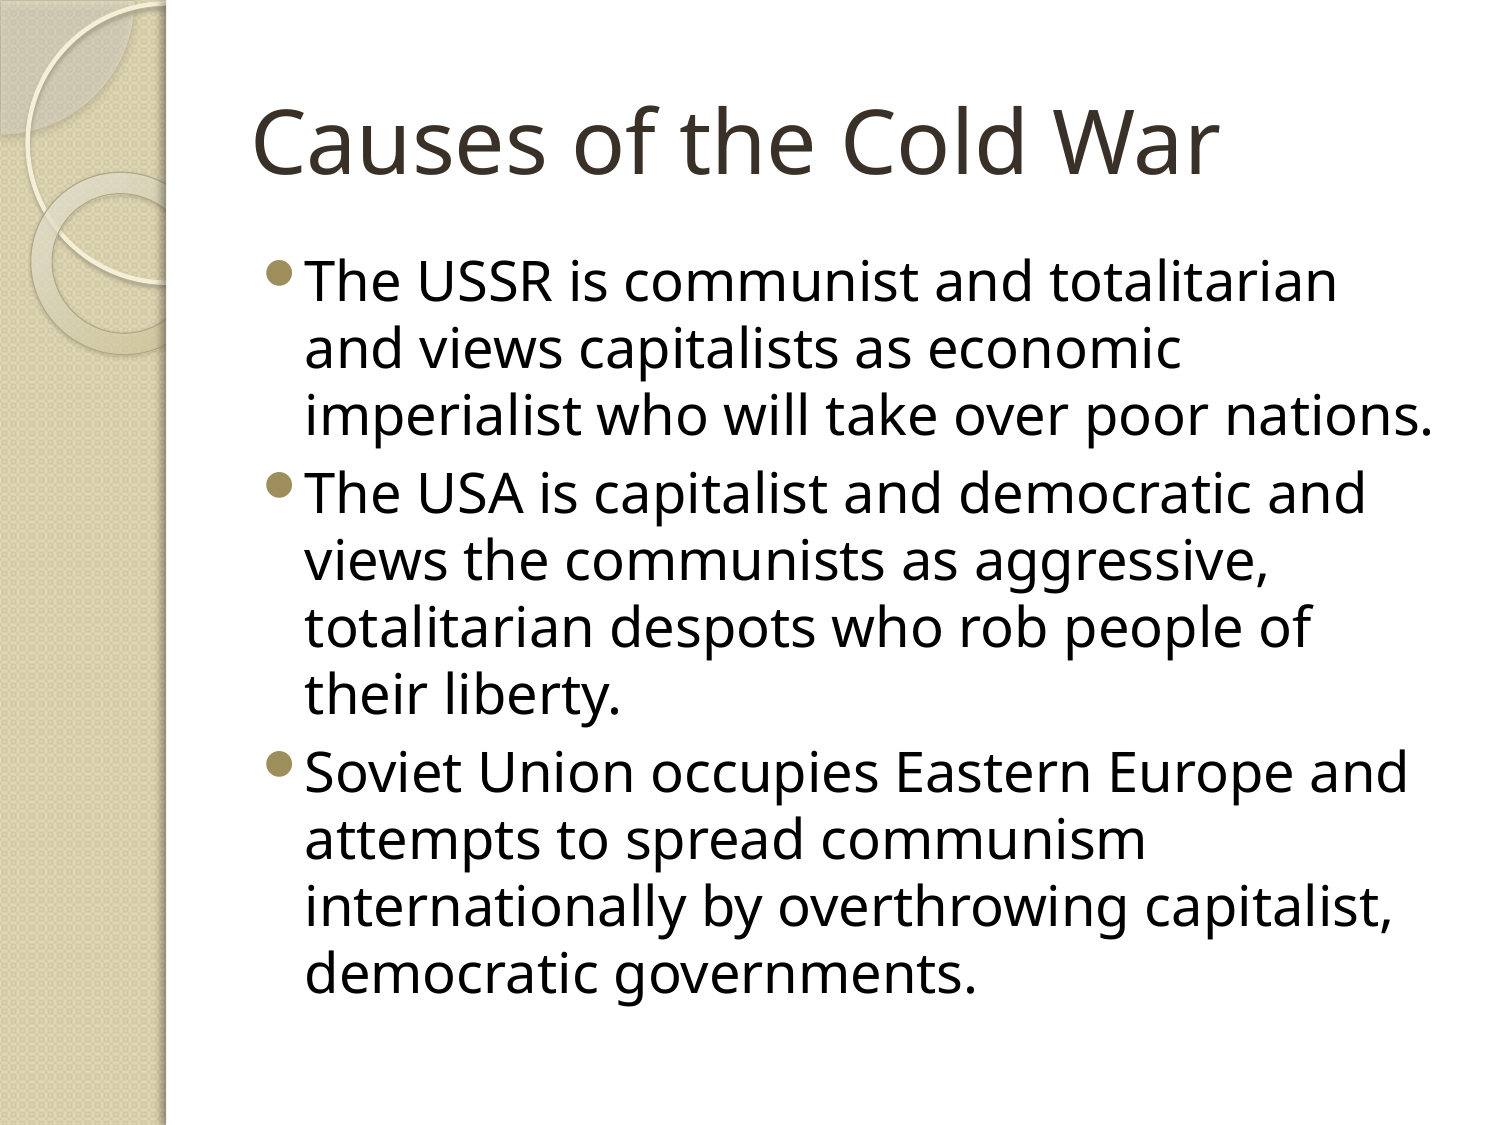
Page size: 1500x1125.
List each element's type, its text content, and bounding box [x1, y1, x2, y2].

list The USSR is communist and totalitarian and views capitalists as economic imperialist who will take over poor nations. The USA is capitalist and democratic and views the communists as aggressive, totalitarian despots who rob people of their liberty. Soviet Union occupies Eastern Europe and attempts to spread communism internationally by overthrowing capitalist, democratic governments. [235, 237, 1466, 1025]
title Causes of the Cold War [235, 45, 1466, 233]
